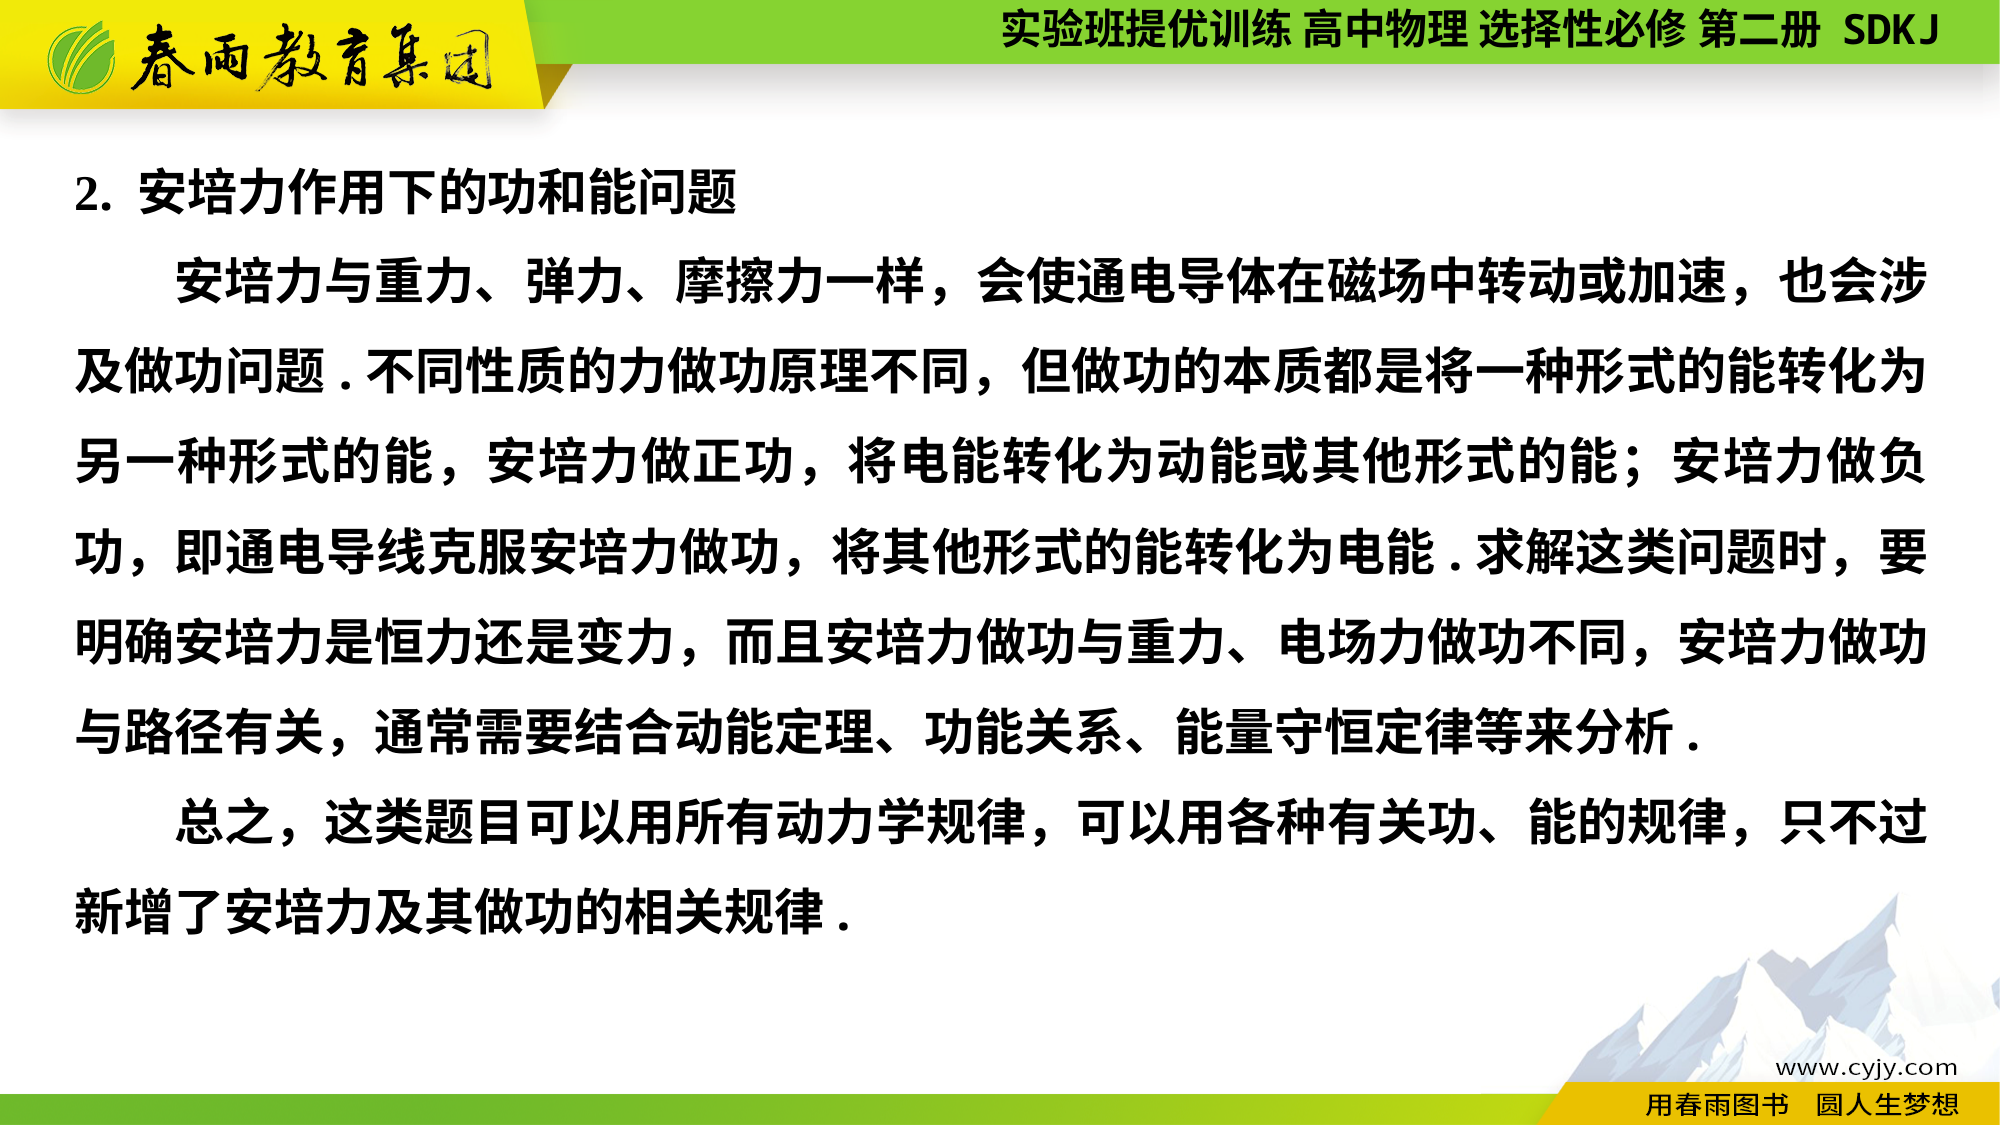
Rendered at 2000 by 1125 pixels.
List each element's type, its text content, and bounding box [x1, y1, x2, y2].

list 2. 安培力作用下的功和能问题 安培力与重力、弹力、摩擦力一样，会使通电导体在磁场中转动或加速，也会涉及做功问题.不同性质的力做功原理不同，但做功的本质都是将一种形式的能转化为另一种形式的能，安培力做正功，将电能转化为动能或其他形式的能；安培力做负功，即通电导线克服安培力做功，将其他形式的能转化为电能.求解这类问题时，要明确安培力是恒力还是变力，而且安培力做功与重力、电场力做功不同，安培力做功与路径有关，通常需要结合动能定理、功能关系、能量守恒定律等来分析. 总之，这类题目可以用所有动力学规律，可以用各种有关功、能的规律，只不过新增了安培力及其做功的相关规律. [59, 122, 1944, 944]
picture [0, 0, 2000, 1125]
